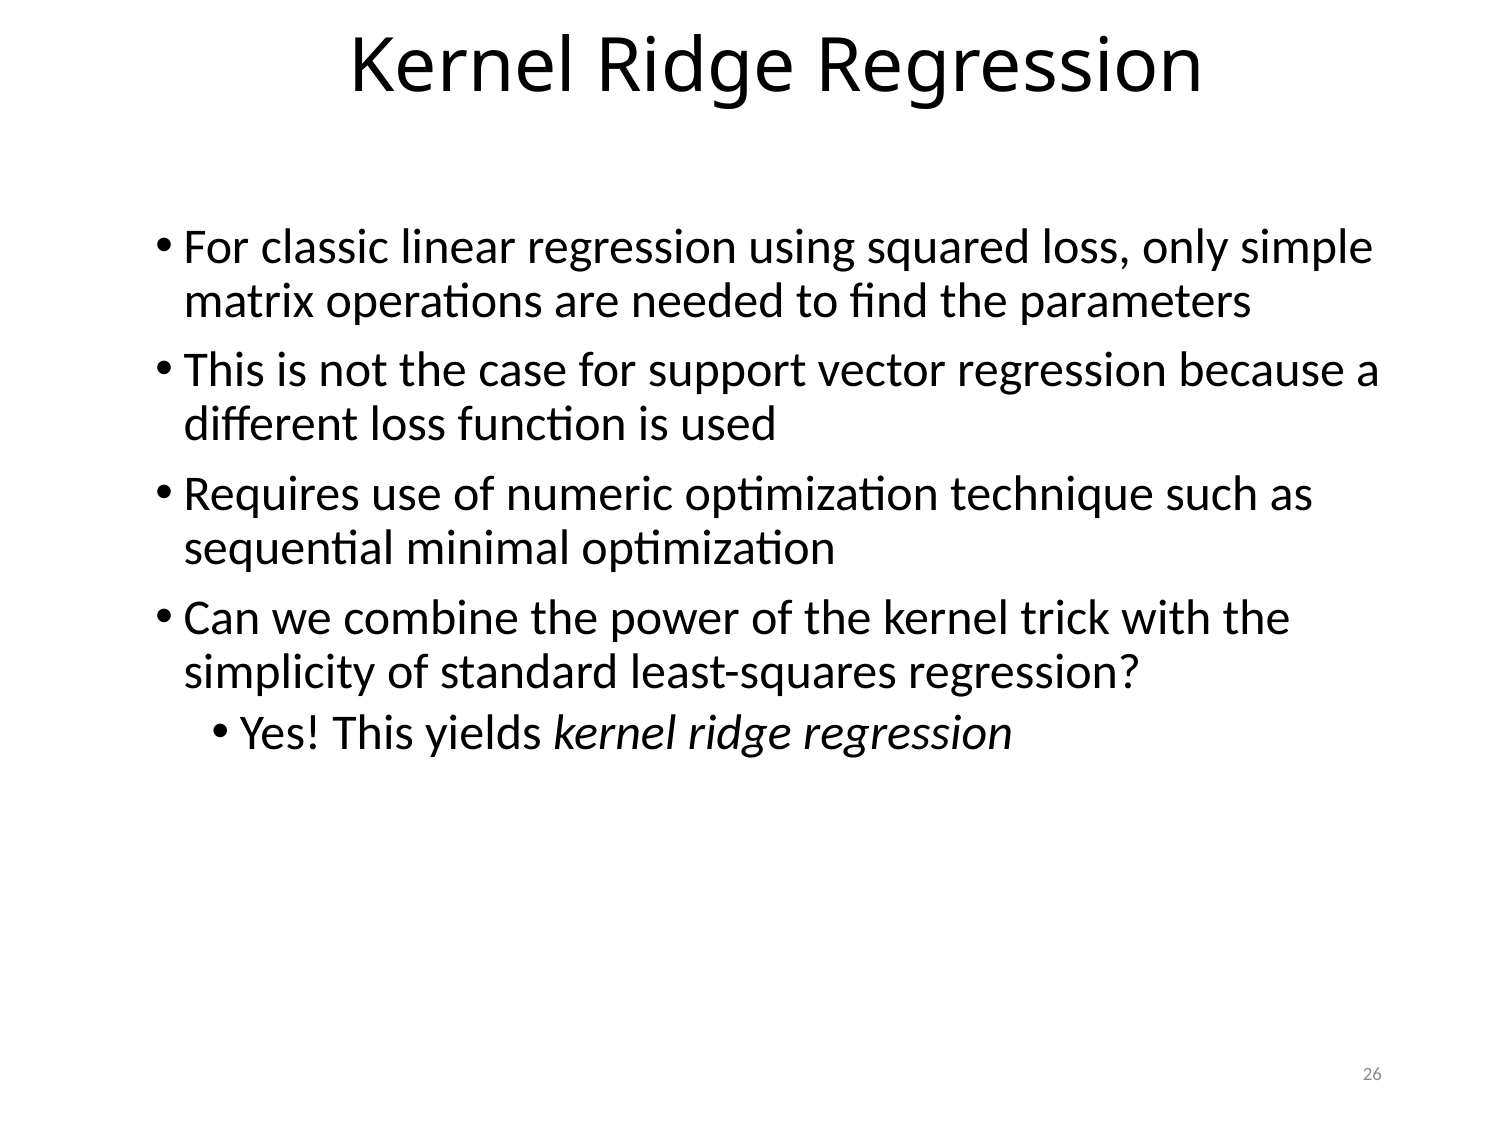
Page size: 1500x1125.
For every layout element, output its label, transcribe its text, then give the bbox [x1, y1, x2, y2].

list For classic linear regression using squared loss, only simple matrix operations are needed to find the parameters This is not the case for support vector regression because a different loss function is used Requires use of numeric optimization technique such as sequential minimal optimization Can we combine the power of the kernel trick with the simplicity of standard least-squares regression? Yes! This yields kernel ridge regression [140, 212, 1409, 976]
slide_number 26 [1059, 1042, 1397, 1103]
title Kernel Ridge Regression [333, 0, 1409, 161]
